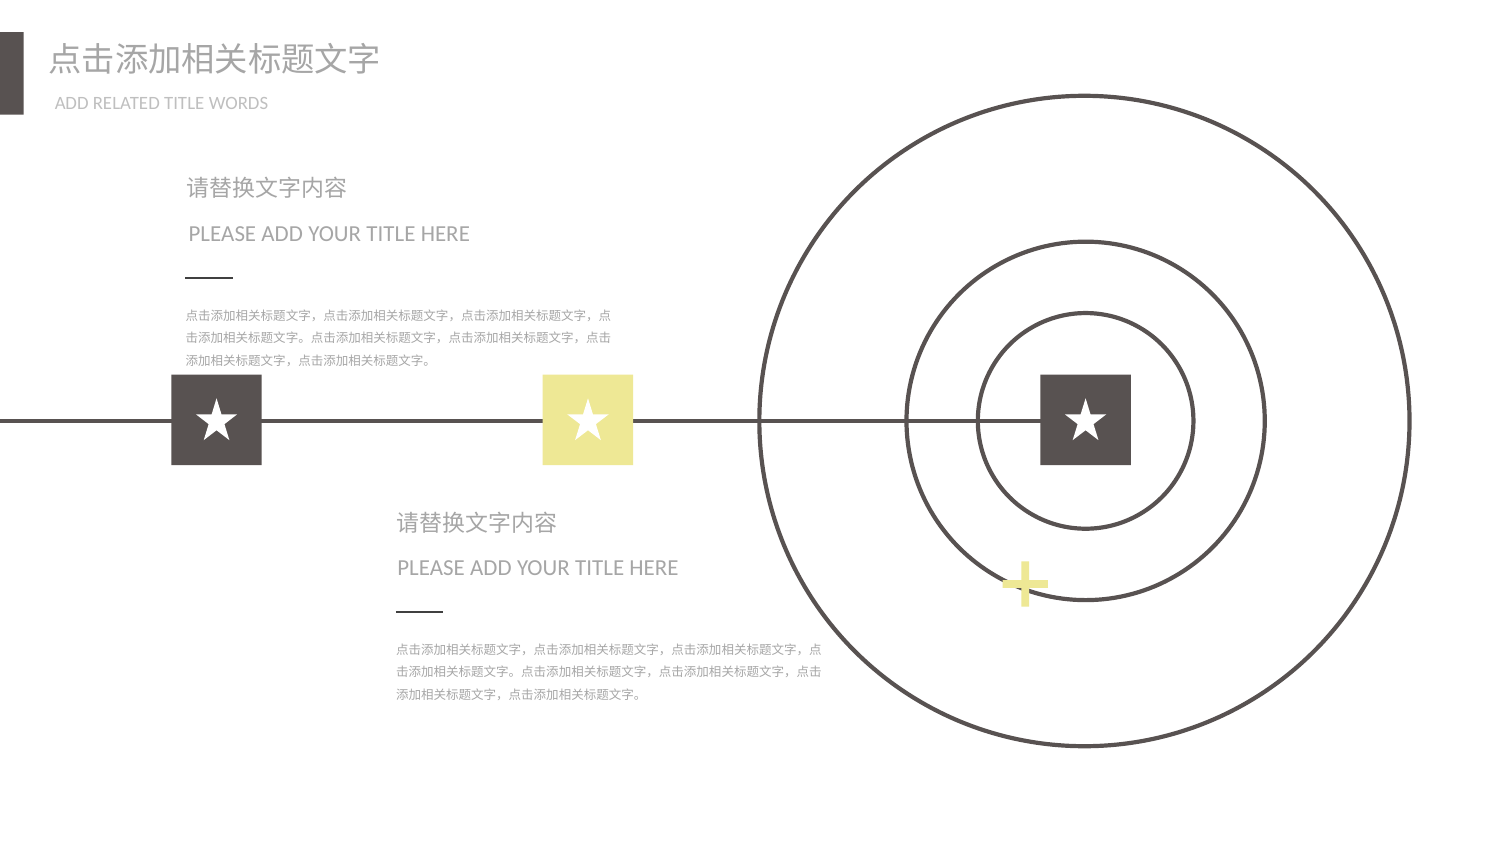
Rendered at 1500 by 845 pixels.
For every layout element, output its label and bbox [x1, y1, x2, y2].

text_box [380, 500, 844, 711]
text_box [266, 419, 537, 423]
text_box [1040, 374, 1132, 466]
text_box [171, 384, 262, 466]
text_box [542, 383, 634, 466]
text_box [757, 93, 1412, 749]
text_box [1000, 559, 1050, 609]
text_box [170, 165, 633, 377]
text_box [0, 419, 165, 423]
text_box [639, 419, 1034, 423]
